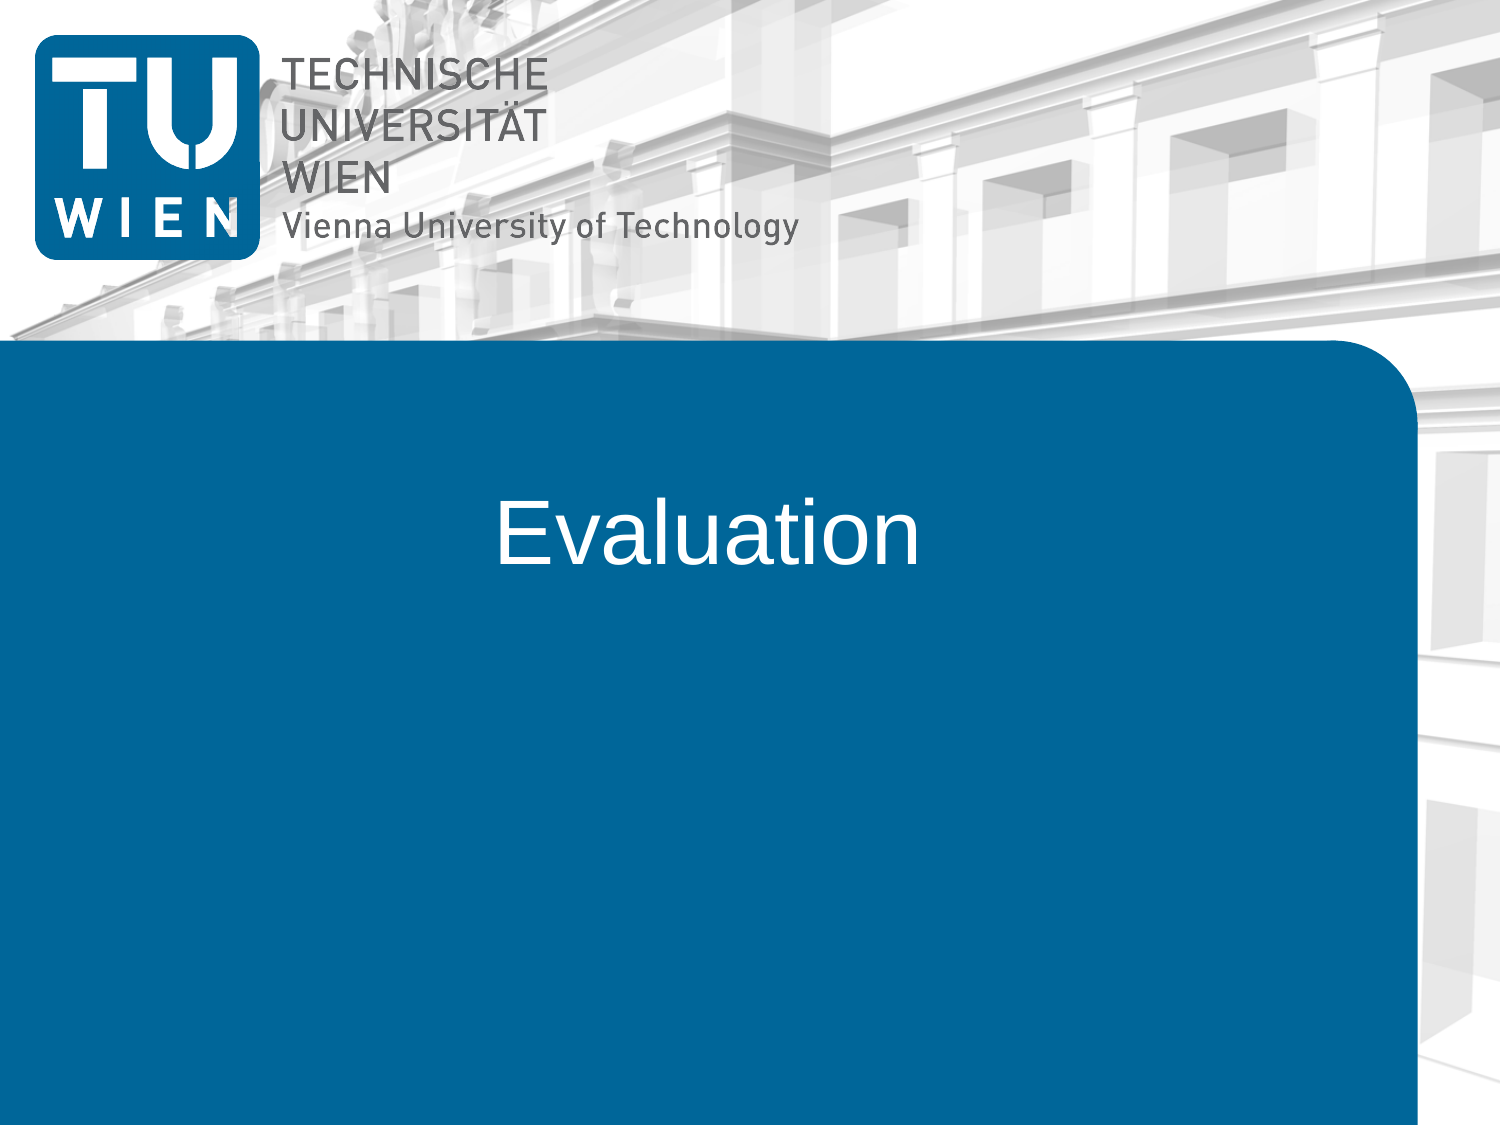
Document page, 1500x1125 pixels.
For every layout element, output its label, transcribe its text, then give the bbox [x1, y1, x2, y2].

text_box Evaluation [493, 473, 928, 749]
picture [0, 0, 1500, 1125]
